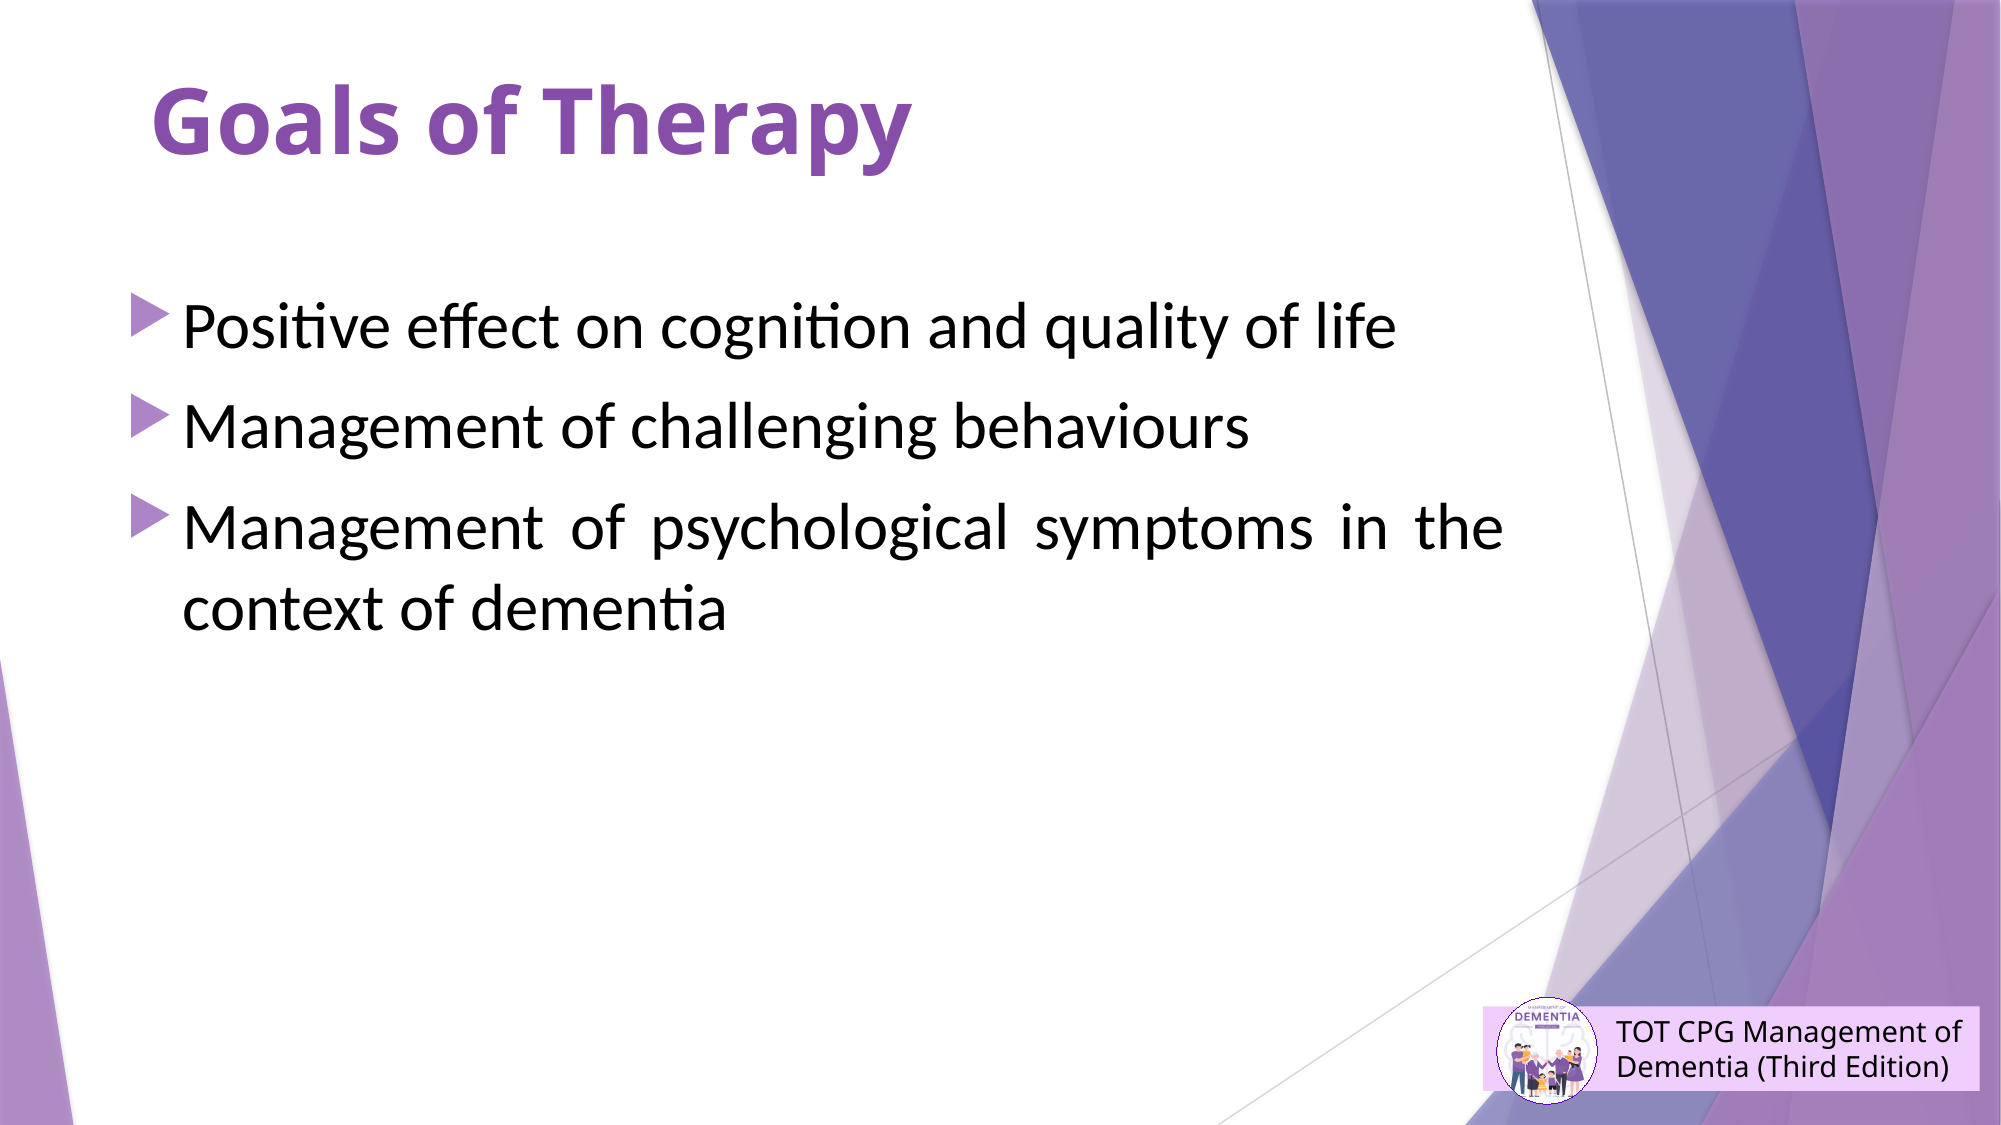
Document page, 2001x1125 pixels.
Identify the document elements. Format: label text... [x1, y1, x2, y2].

title Goals of Therapy [111, 55, 1522, 265]
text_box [1482, 996, 1981, 1105]
list Positive effect on cognition and quality of life Management of challenging behaviours Management of psychological symptoms in the context of dementia [111, 273, 1522, 911]
